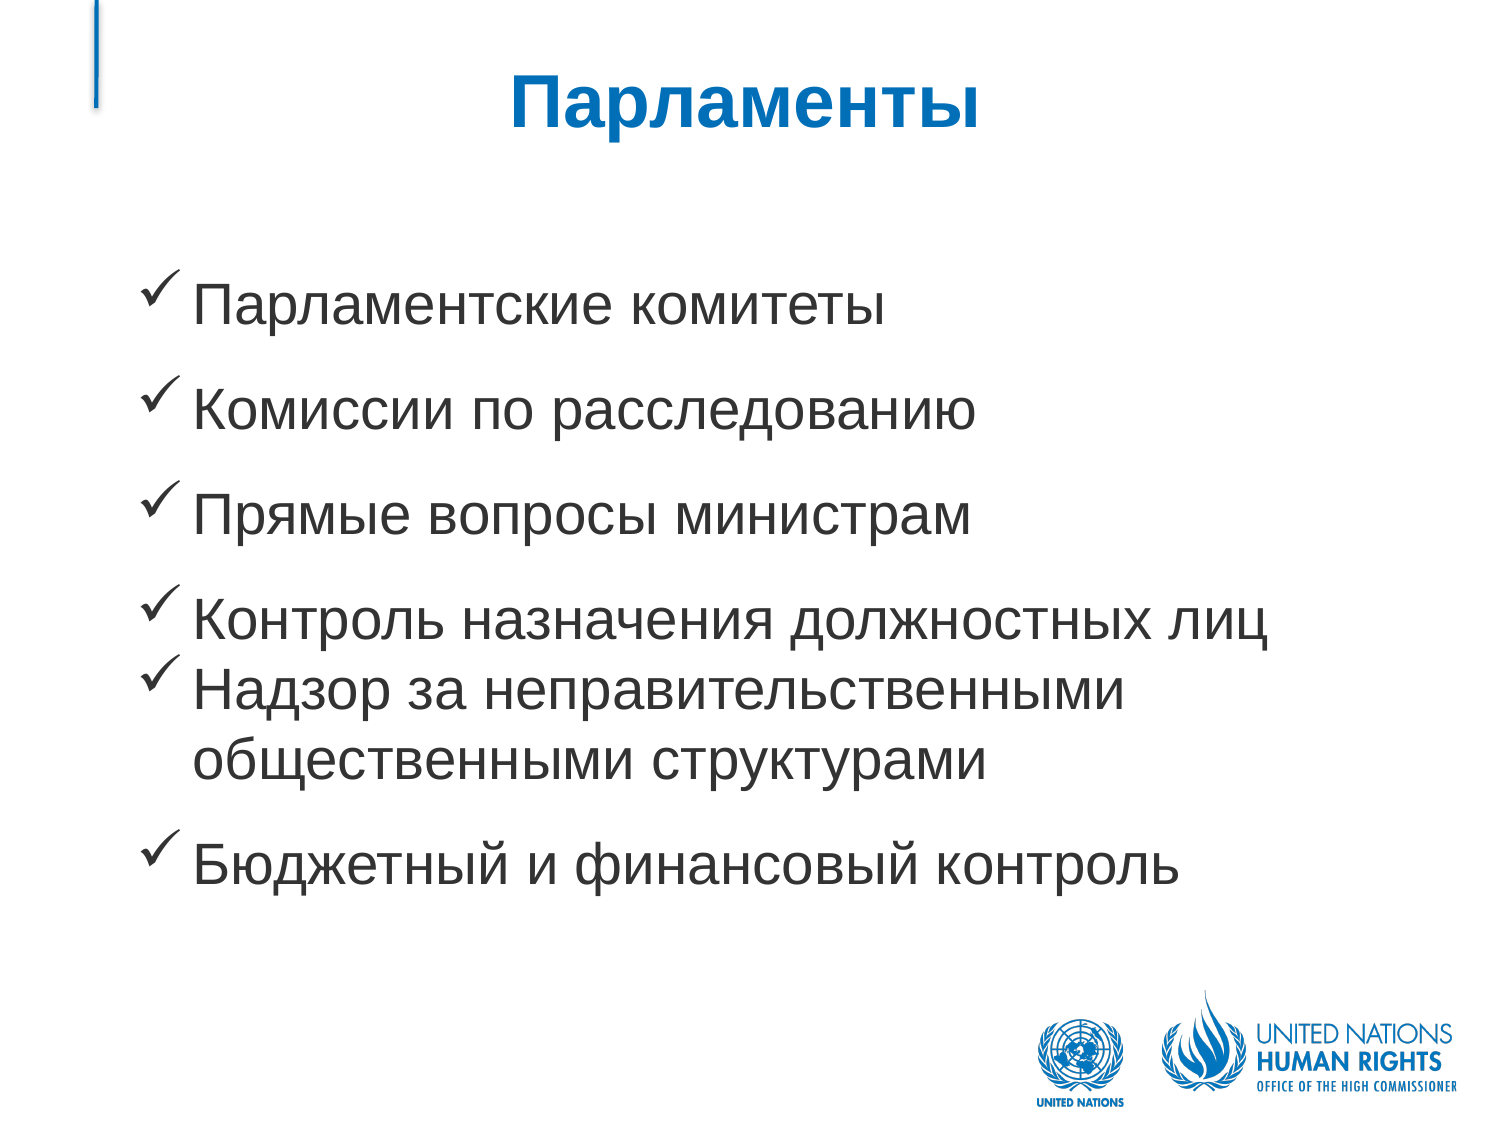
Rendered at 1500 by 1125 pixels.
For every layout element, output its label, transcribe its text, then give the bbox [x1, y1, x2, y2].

text_box Парламентские комитеты Комиссии по расследованию Прямые вопросы министрам Контроль назначения должностных лиц Надзор за неправительственными общественными структурами Бюджетный и финансовый контроль [121, 223, 1392, 1027]
picture [1037, 990, 1457, 1107]
title Парламенты [54, 45, 1437, 224]
